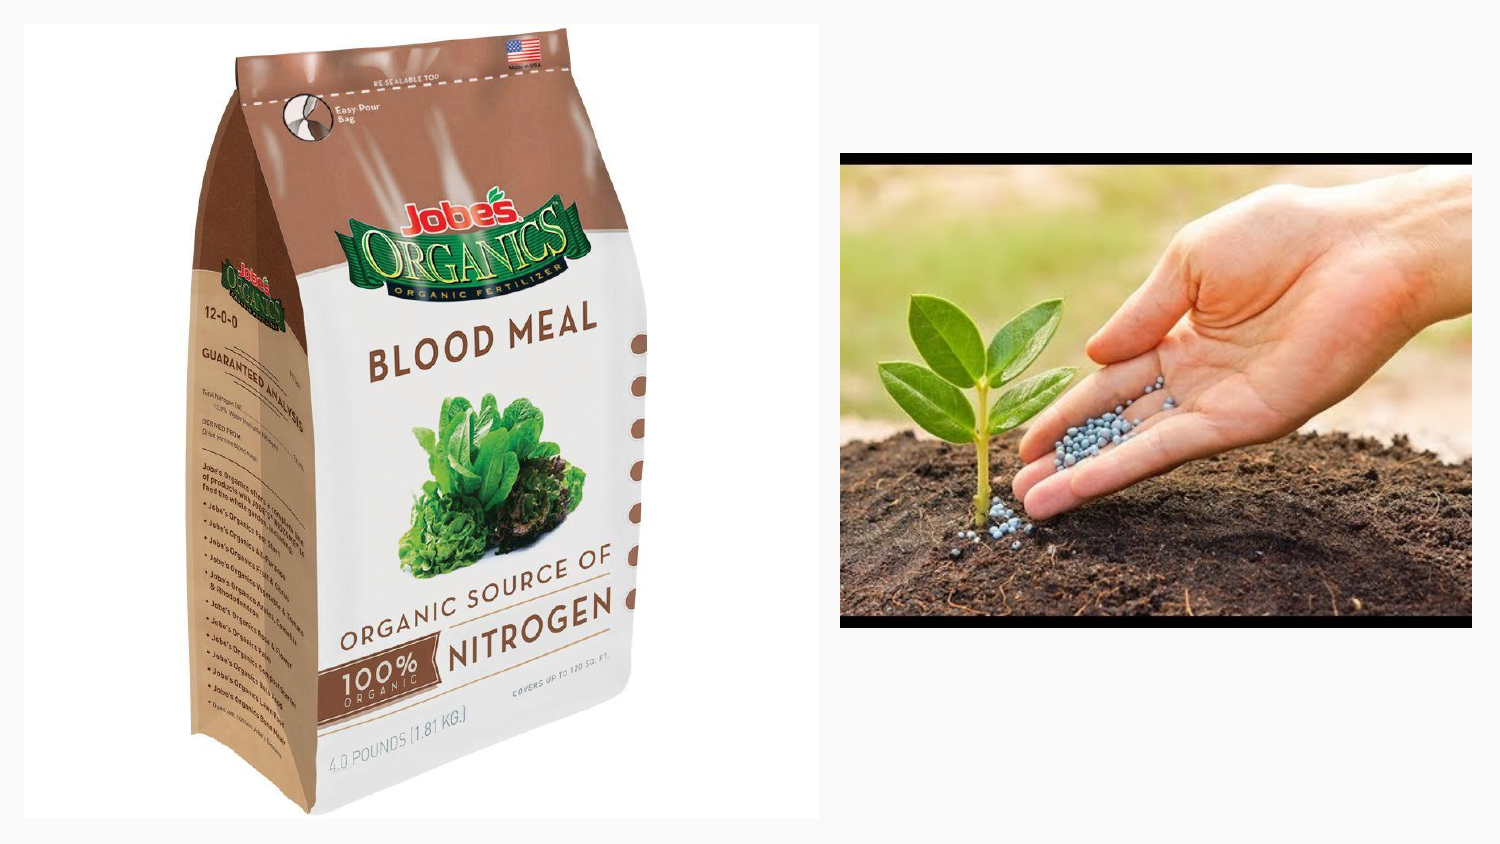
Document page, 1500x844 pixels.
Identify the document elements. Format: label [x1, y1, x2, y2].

picture [840, 153, 1472, 628]
picture [24, 24, 819, 819]
